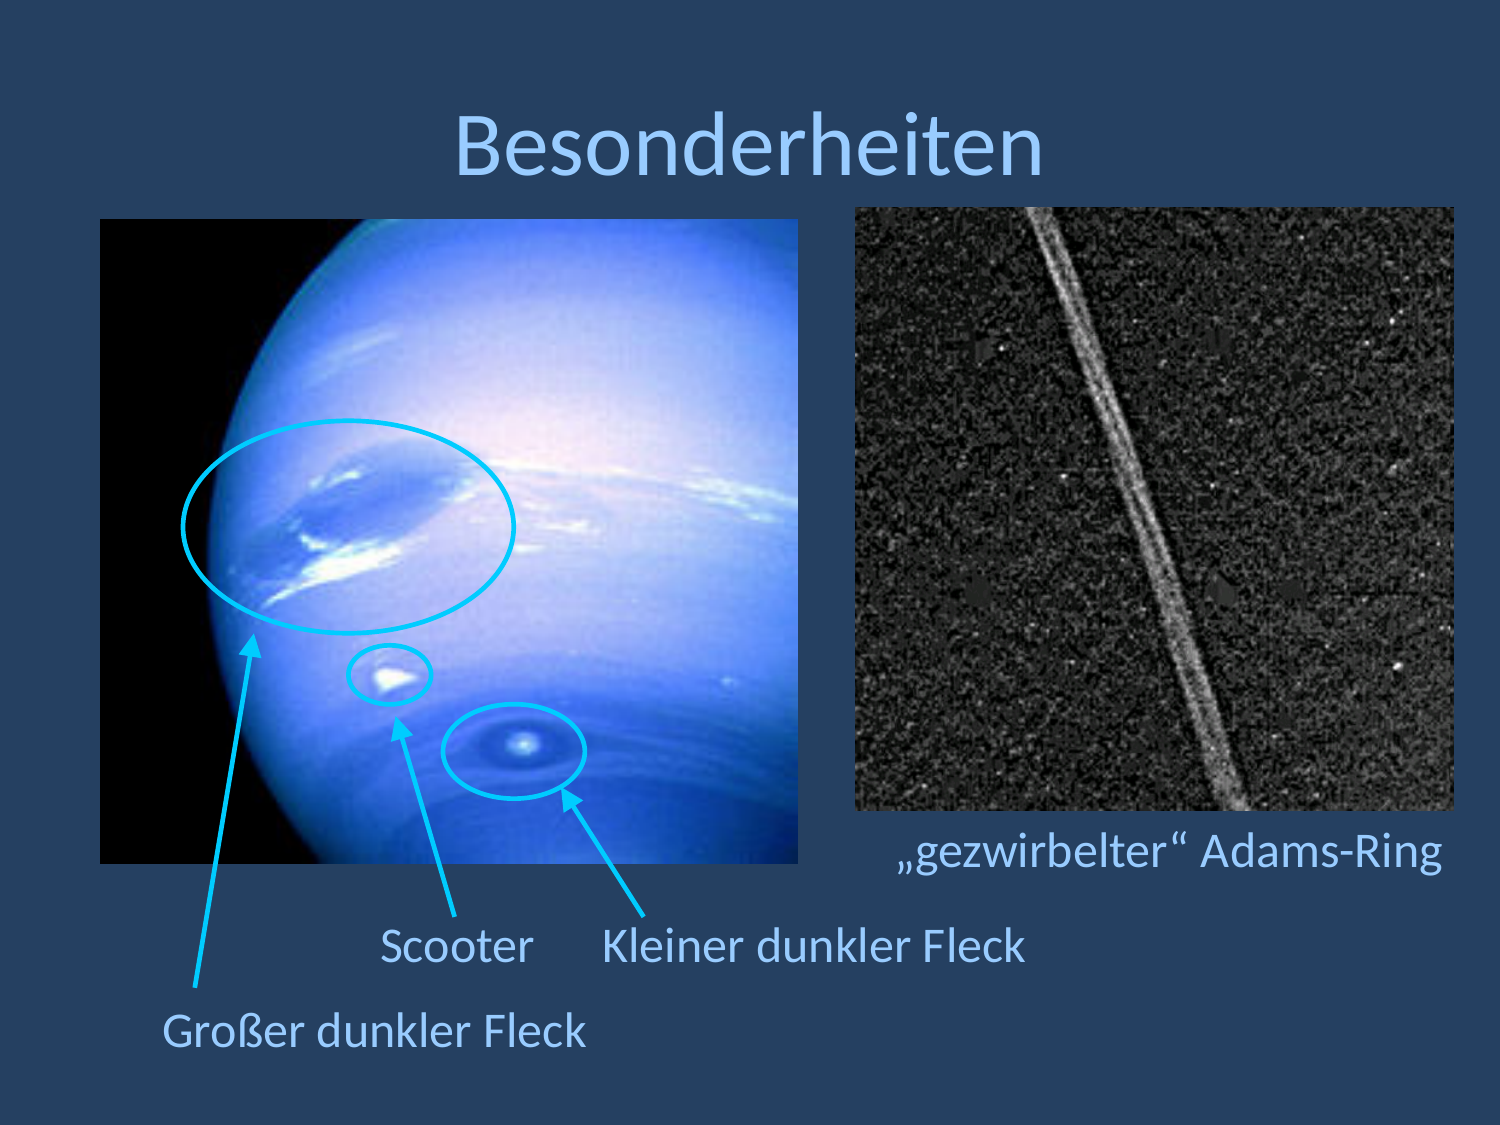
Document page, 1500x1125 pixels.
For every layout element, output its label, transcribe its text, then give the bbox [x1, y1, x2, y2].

picture [99, 219, 798, 864]
text_box Scooter Kleiner dunkler Fleck Großer dunkler Fleck [147, 904, 1223, 1065]
picture [855, 207, 1454, 811]
text_box „gezwirbelter“ Adams-Ring [879, 810, 1500, 886]
title Besonderheiten [74, 44, 1426, 233]
picture [446, 707, 582, 795]
